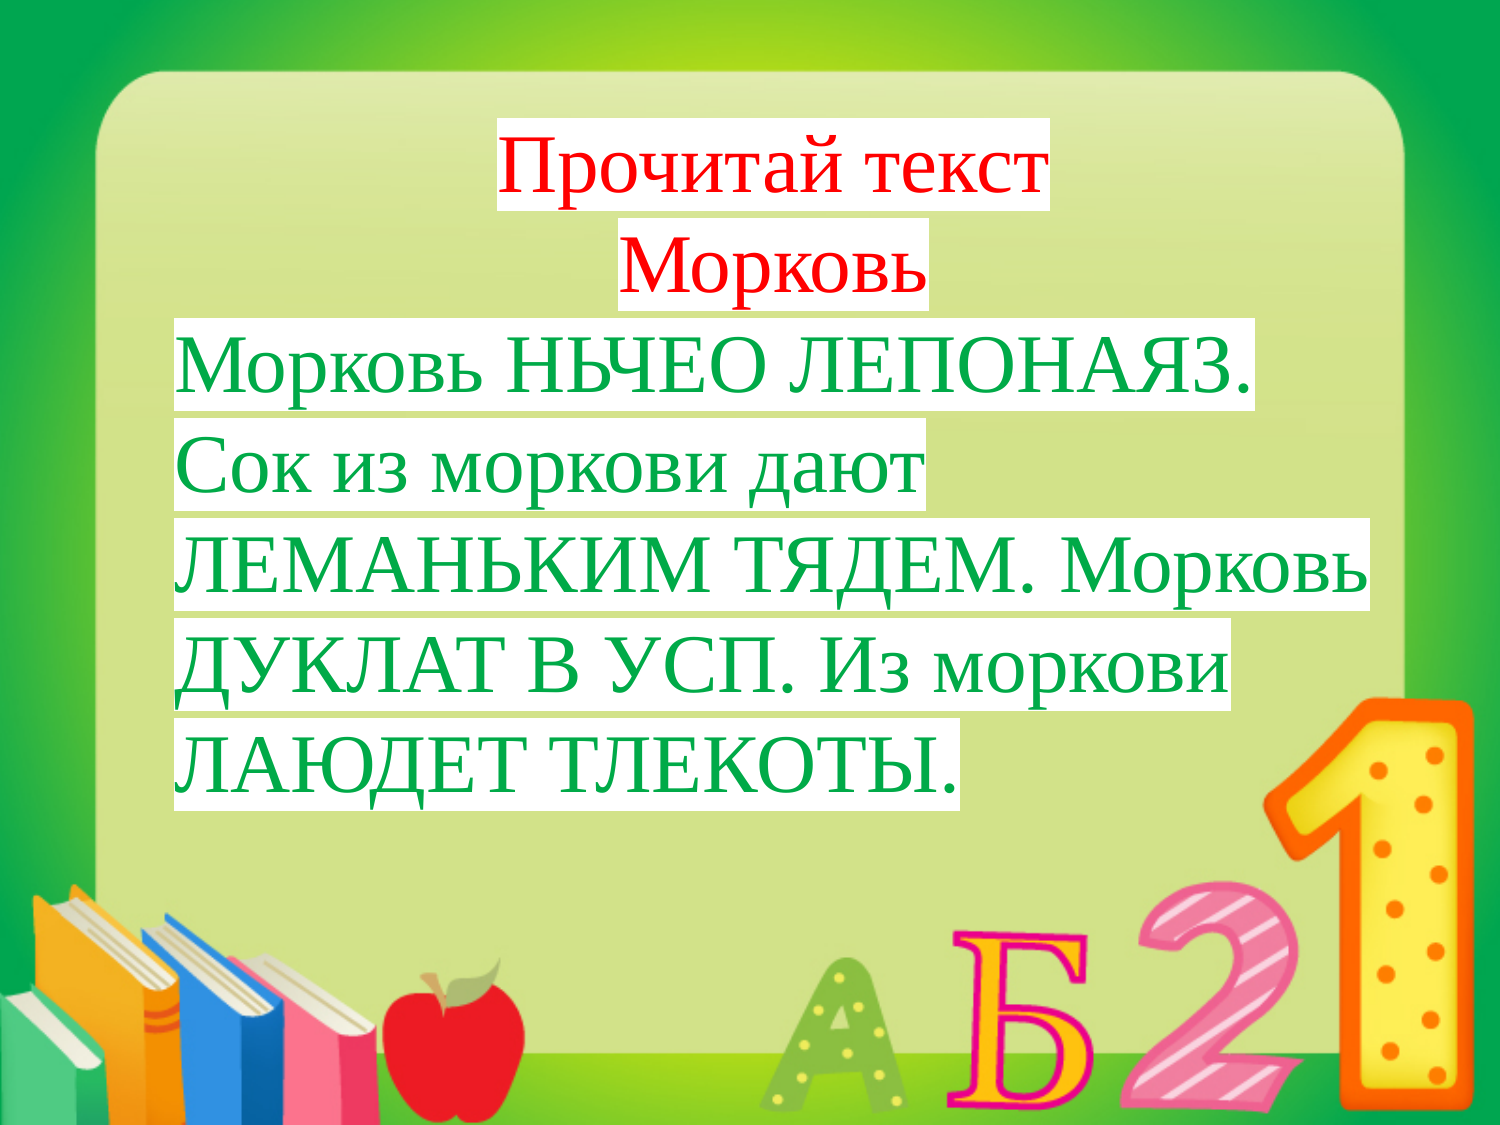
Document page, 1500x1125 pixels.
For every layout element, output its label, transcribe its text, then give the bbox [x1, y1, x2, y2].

picture [0, 0, 1500, 1125]
text_box Прочитай текст Морковь Морковь НЬЧЕО ЛЕПОНАЯЗ. Сок из моркови дают ЛЕМАНЬКИМ ТЯДЕМ. Морковь ДУКЛАТ В УСП. Из моркови ЛАЮДЕТ ТЛЕКОТЫ. [159, 101, 1388, 817]
